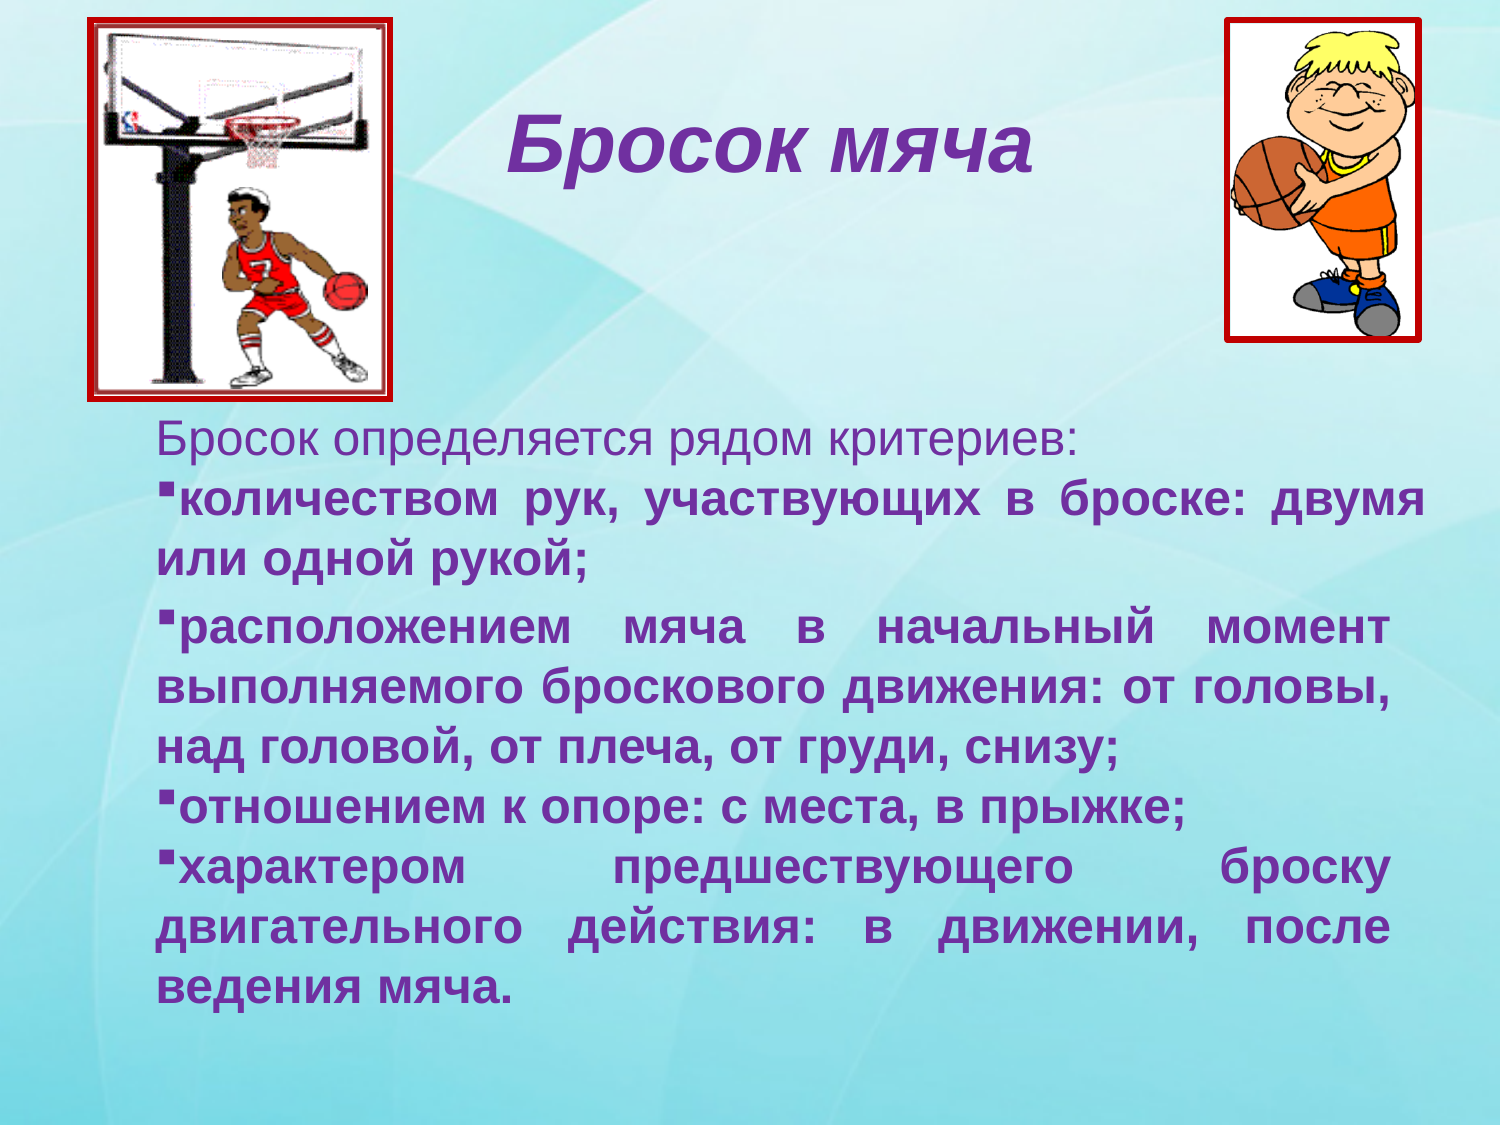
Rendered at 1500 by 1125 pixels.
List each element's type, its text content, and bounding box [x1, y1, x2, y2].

picture [0, 0, 1500, 1125]
text_box Бросок мяча [492, 82, 1125, 197]
text_box расположением мяча в начальный момент выполняемого броскового движения: от головы, над головой, от плеча, от груди, снизу; отношением к опоре: с места, в прыжке; характером предшествующего броску двигательного действия: в движении, после ведения мяча. [140, 585, 1407, 1021]
text_box Бросок определяется рядом критериев: количеством рук, участвующих в броске: двумя или одной рукой; [140, 398, 1442, 594]
